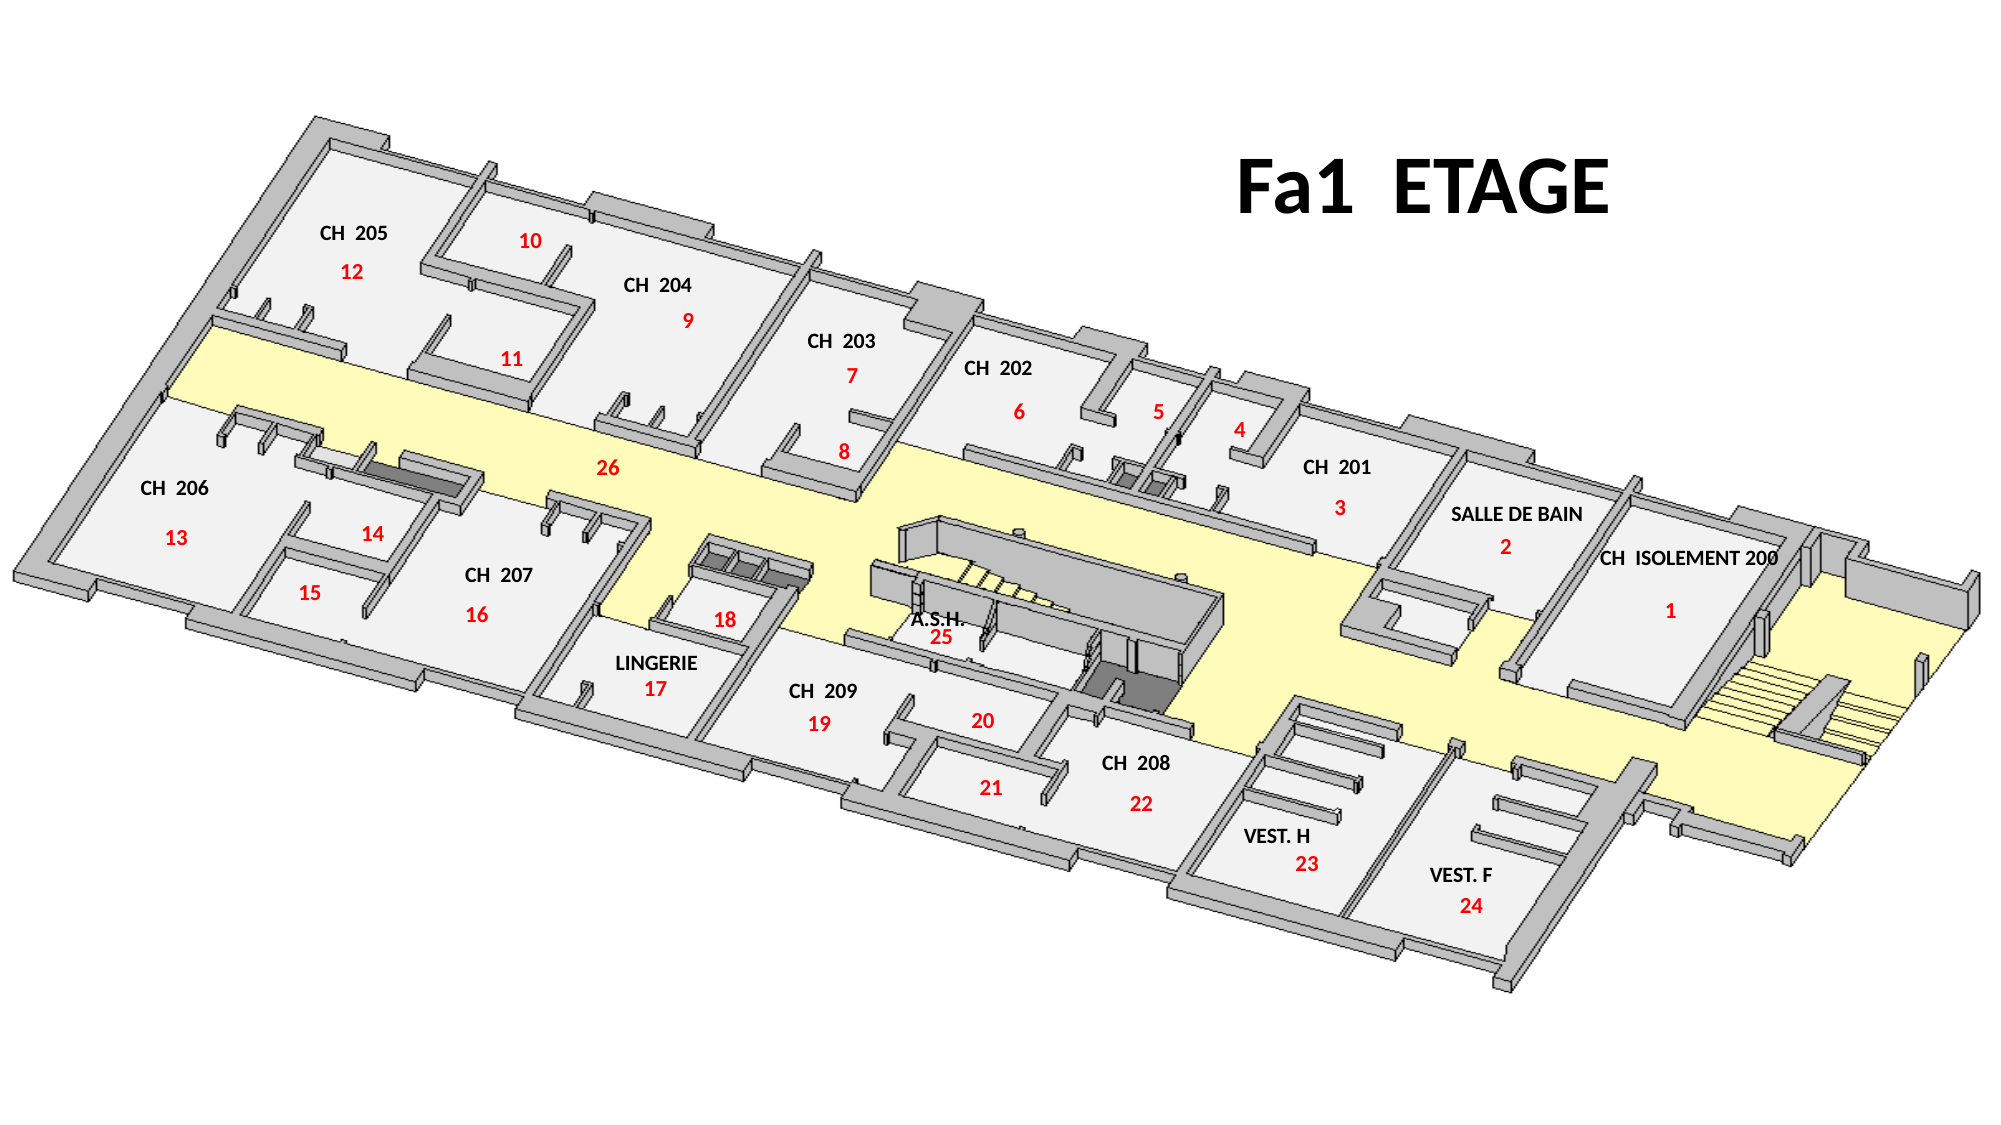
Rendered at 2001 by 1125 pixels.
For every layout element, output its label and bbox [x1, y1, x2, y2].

picture [0, 83, 1999, 1008]
